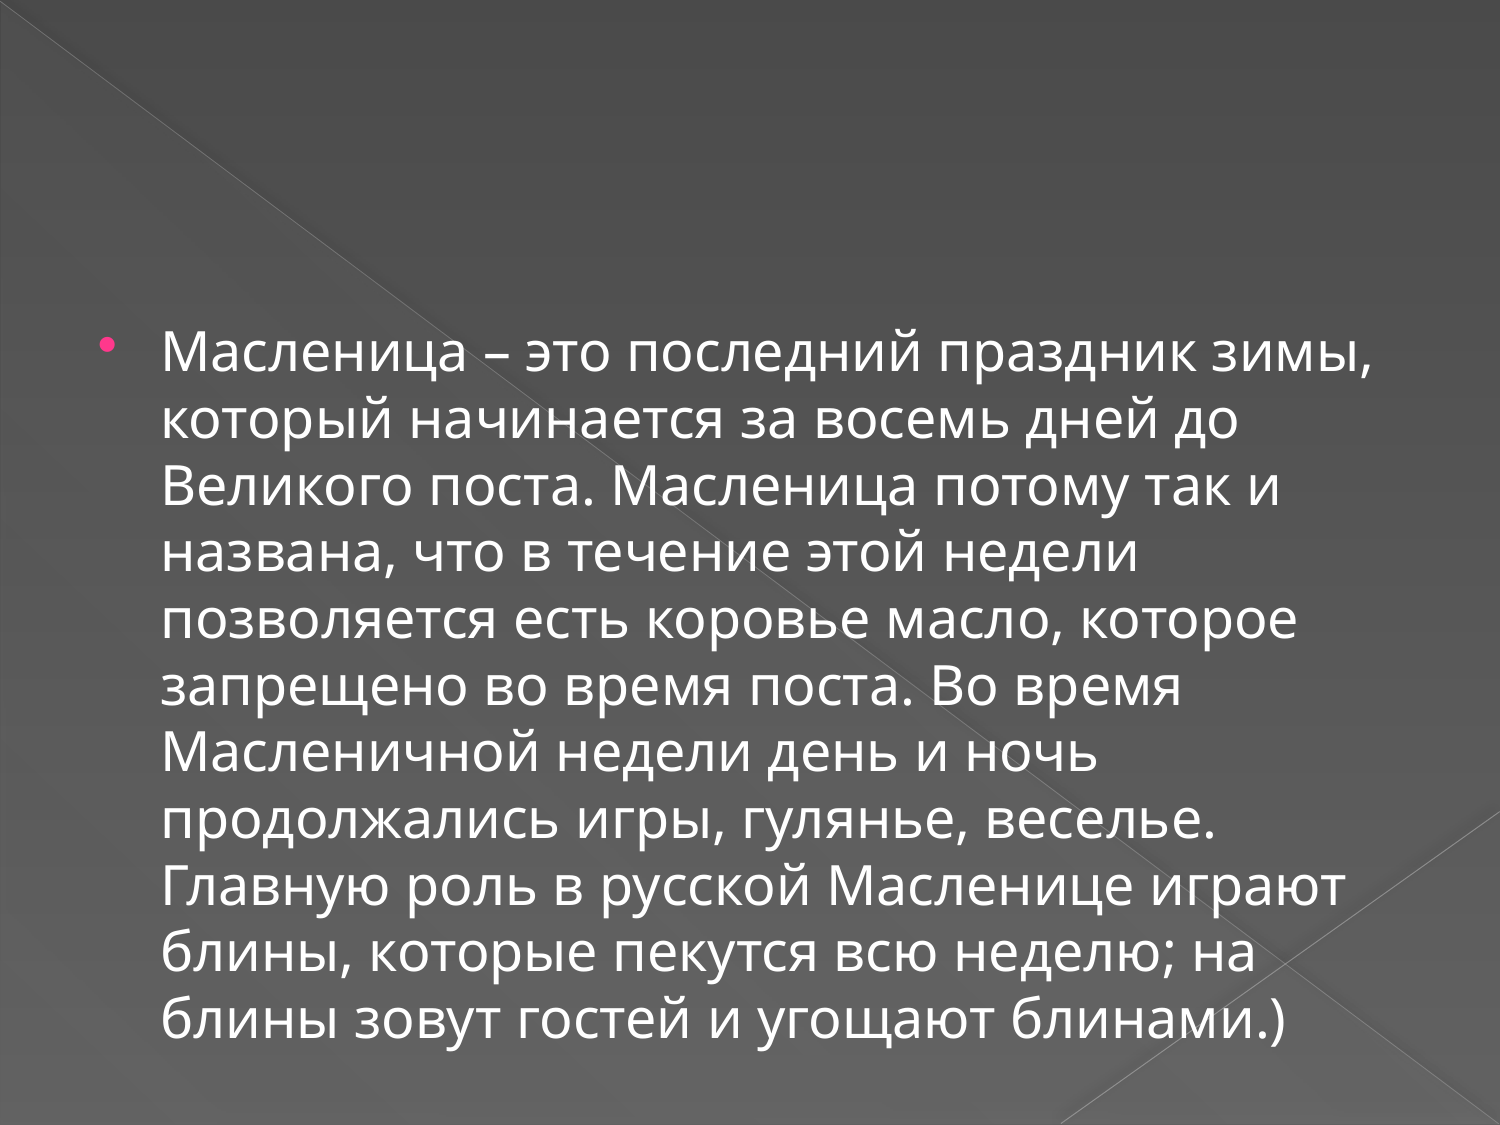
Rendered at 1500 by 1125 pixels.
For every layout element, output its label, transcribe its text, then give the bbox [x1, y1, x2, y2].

list Масленица – это последний праздник зимы, который начинается за восемь дней до Великого поста. Масленица потому так и названа, что в течение этой недели позволяется есть коровье масло, которое запрещено во время поста. Во время Масленичной недели день и ночь продолжались игры, гулянье, веселье. Главную роль в русской Масленице играют блины, которые пекутся всю неделю; на блины зовут гостей и угощают блинами.) [75, 308, 1425, 1059]
